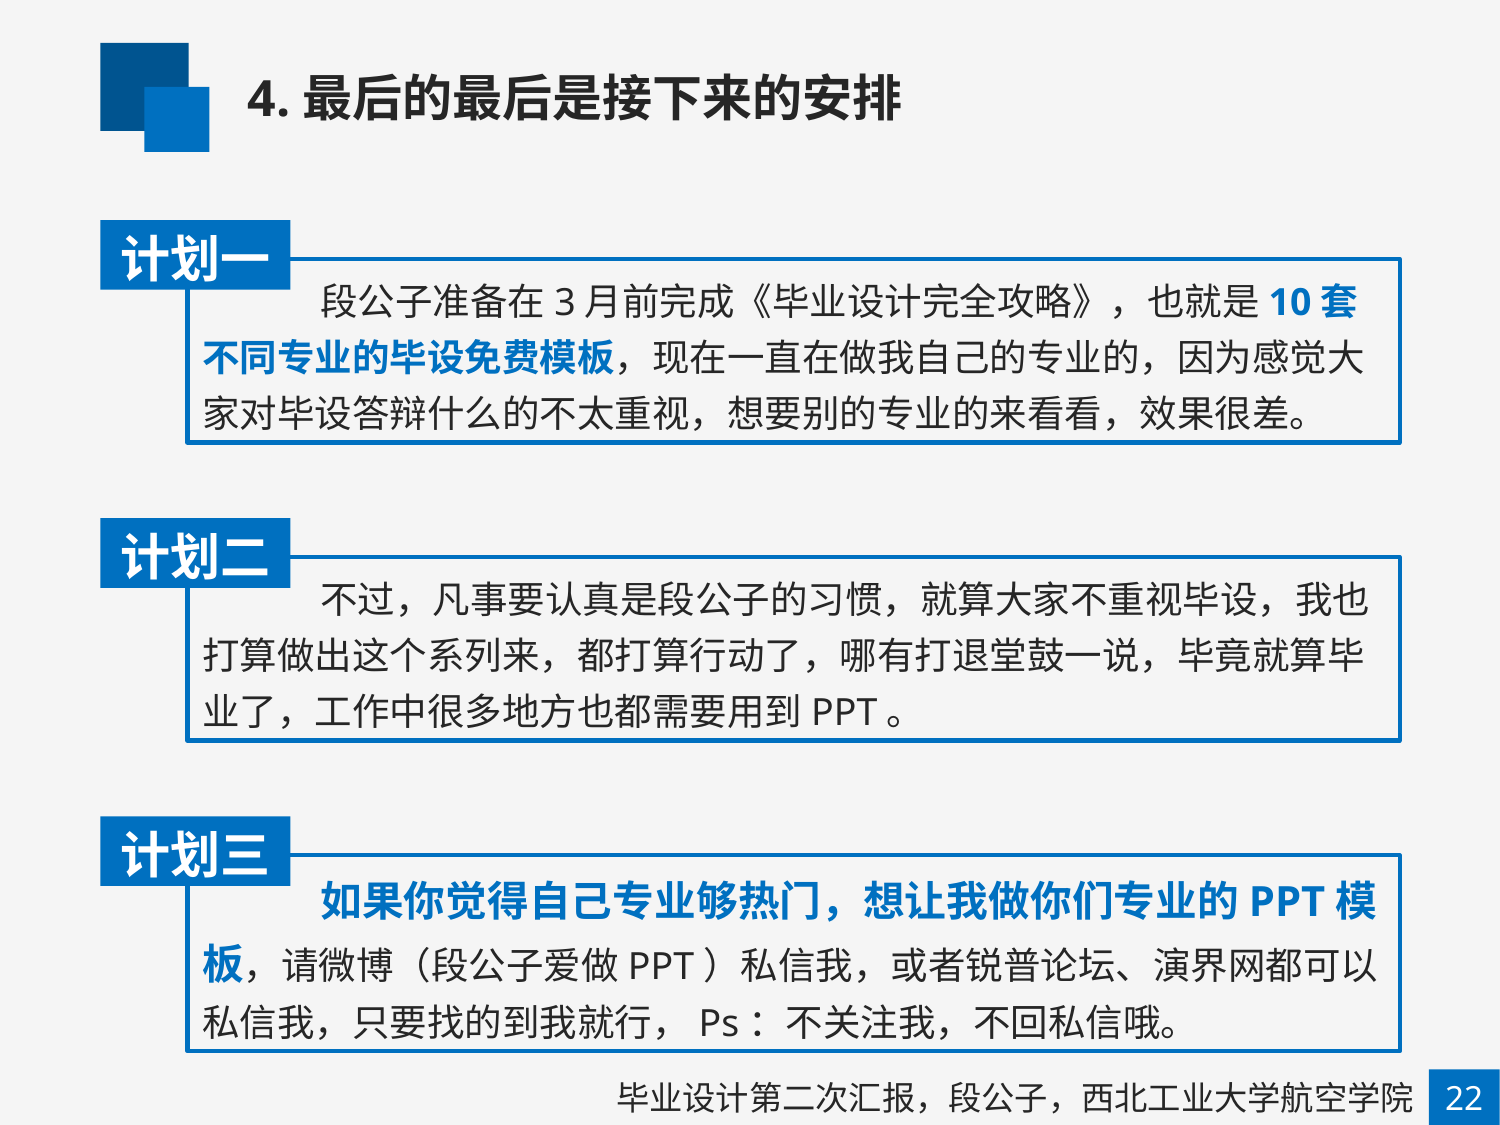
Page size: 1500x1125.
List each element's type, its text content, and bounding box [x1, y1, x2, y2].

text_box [100, 42, 210, 152]
text_box 4.最后的最后是接下来的安排 [232, 59, 1400, 135]
text_box 计划二 [100, 518, 291, 588]
text_box 计划一 [100, 220, 291, 290]
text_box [200, 1069, 1500, 1125]
text_box 如果你觉得自己专业够热门，想让我做你们专业的PPT模板，请微博（段公子爱做PPT）私信我，或者锐普论坛、演界网都可以私信我，只要找的到我就行，Ps：不关注我，不回私信哦。 [187, 855, 1400, 1052]
text_box 不过，凡事要认真是段公子的习惯，就算大家不重视毕设，我也打算做出这个系列来，都打算行动了，哪有打退堂鼓一说，毕竟就算毕业了，工作中很多地方也都需要用到PPT。 [187, 557, 1400, 741]
text_box 计划三 [100, 816, 291, 886]
text_box 段公子准备在3月前完成《毕业设计完全攻略》，也就是10套不同专业的毕设免费模板，现在一直在做我自己的专业的，因为感觉大家对毕设答辩什么的不太重视，想要别的专业的来看看，效果很差。 [187, 259, 1400, 443]
